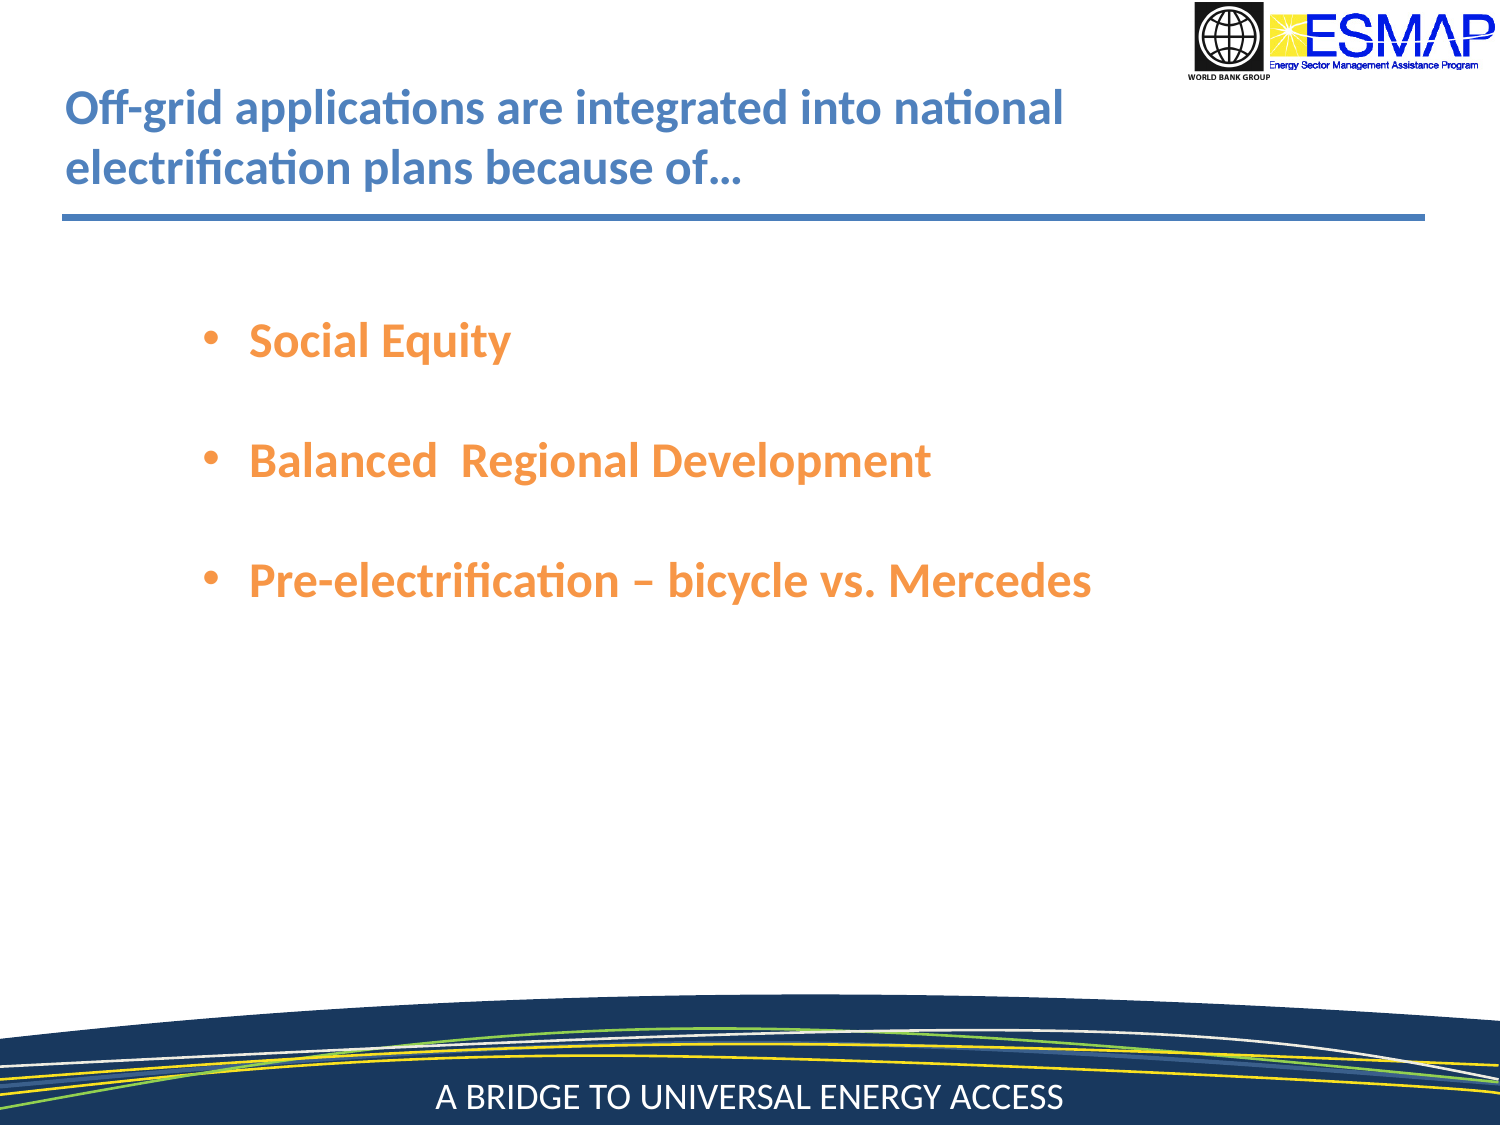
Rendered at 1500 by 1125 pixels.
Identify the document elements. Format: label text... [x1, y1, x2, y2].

text_box [0, 994, 1500, 1064]
text_box Social Equity Balanced Regional Development Pre-electrification – bicycle vs. Mercedes [187, 299, 1230, 615]
text_box [389, 1026, 852, 1045]
text_box [1425, 1060, 1499, 1064]
text_box A Bridge to Universal Energy Access [0, 1064, 1500, 1125]
text_box [10, 1028, 1285, 1064]
slide_number 7 [1074, 1042, 1425, 1103]
text_box Off-grid applications are integrated into national electrification plans because of… [50, 40, 1363, 229]
picture [1188, 1, 1499, 80]
